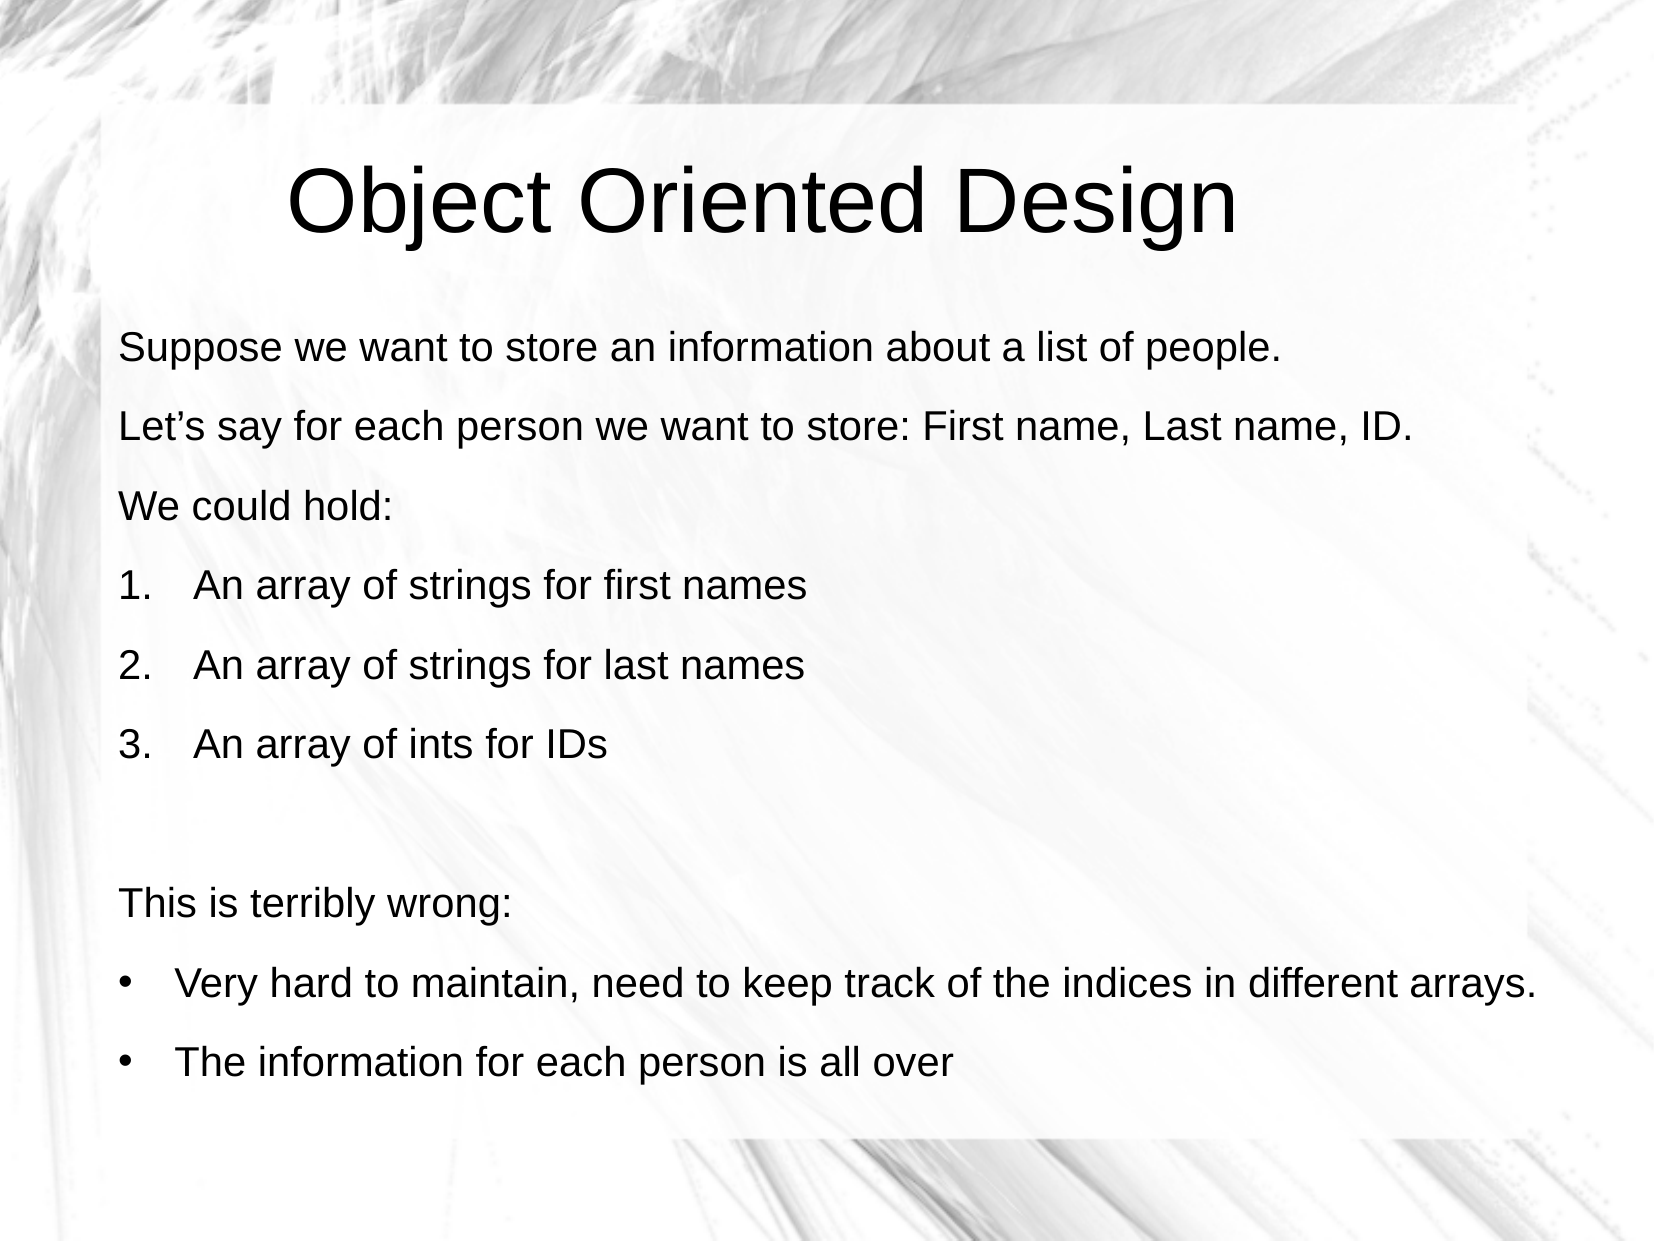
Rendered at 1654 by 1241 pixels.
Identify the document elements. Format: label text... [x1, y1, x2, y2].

list Suppose we want to store an information about a list of people. Let’s say for each person we want to store: First name, Last name, ID. We could hold: An array of strings for first names An array of strings for last names An array of ints for IDs This is terribly wrong: Very hard to maintain, need to keep track of the indices in different arrays. The information for each person is all over [118, 319, 1571, 1102]
title Object Oriented Design [118, 112, 1506, 281]
picture [0, 0, 1654, 1241]
